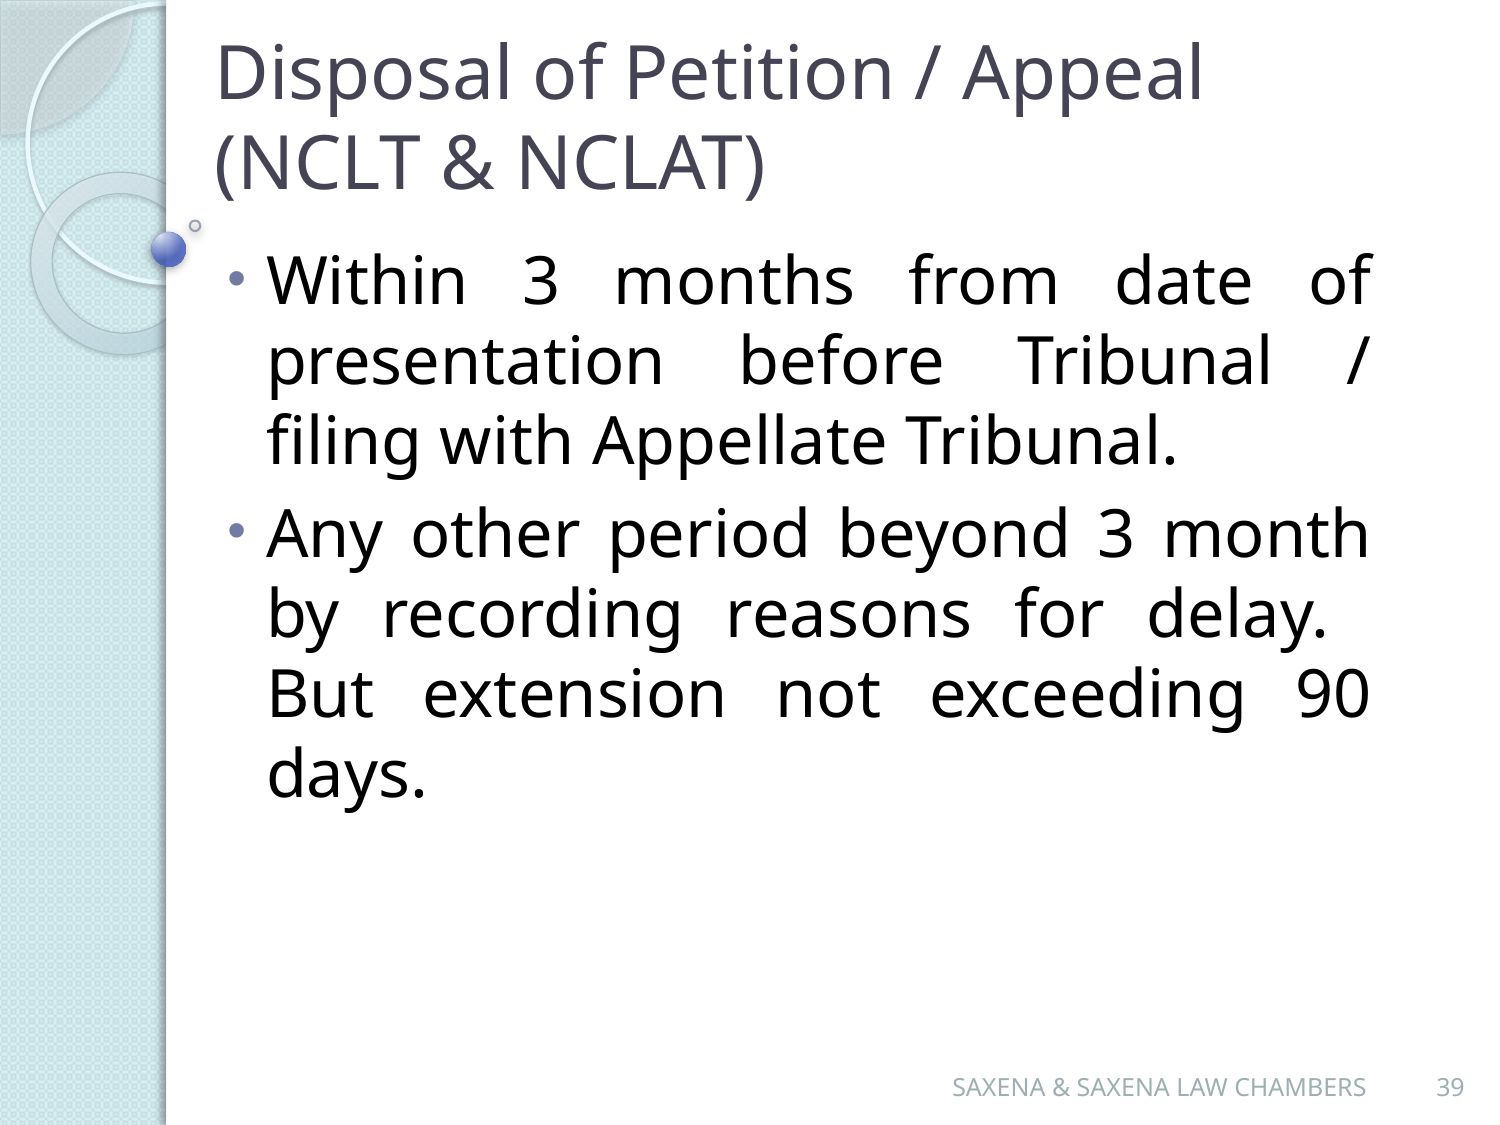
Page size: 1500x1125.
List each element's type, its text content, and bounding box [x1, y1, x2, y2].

subtitle Within 3 months from date of presentation before Tribunal / filing with Appellate Tribunal. Any other period beyond 3 month by recording reasons for delay. But extension not exceeding 90 days. [212, 237, 1388, 1025]
slide_number 39 [1413, 1034, 1488, 1113]
title Disposal of Petition / Appeal (NCLT & NCLAT) [200, 50, 1450, 213]
footer SAXENA & SAXENA LAW CHAMBERS [937, 1034, 1413, 1113]
